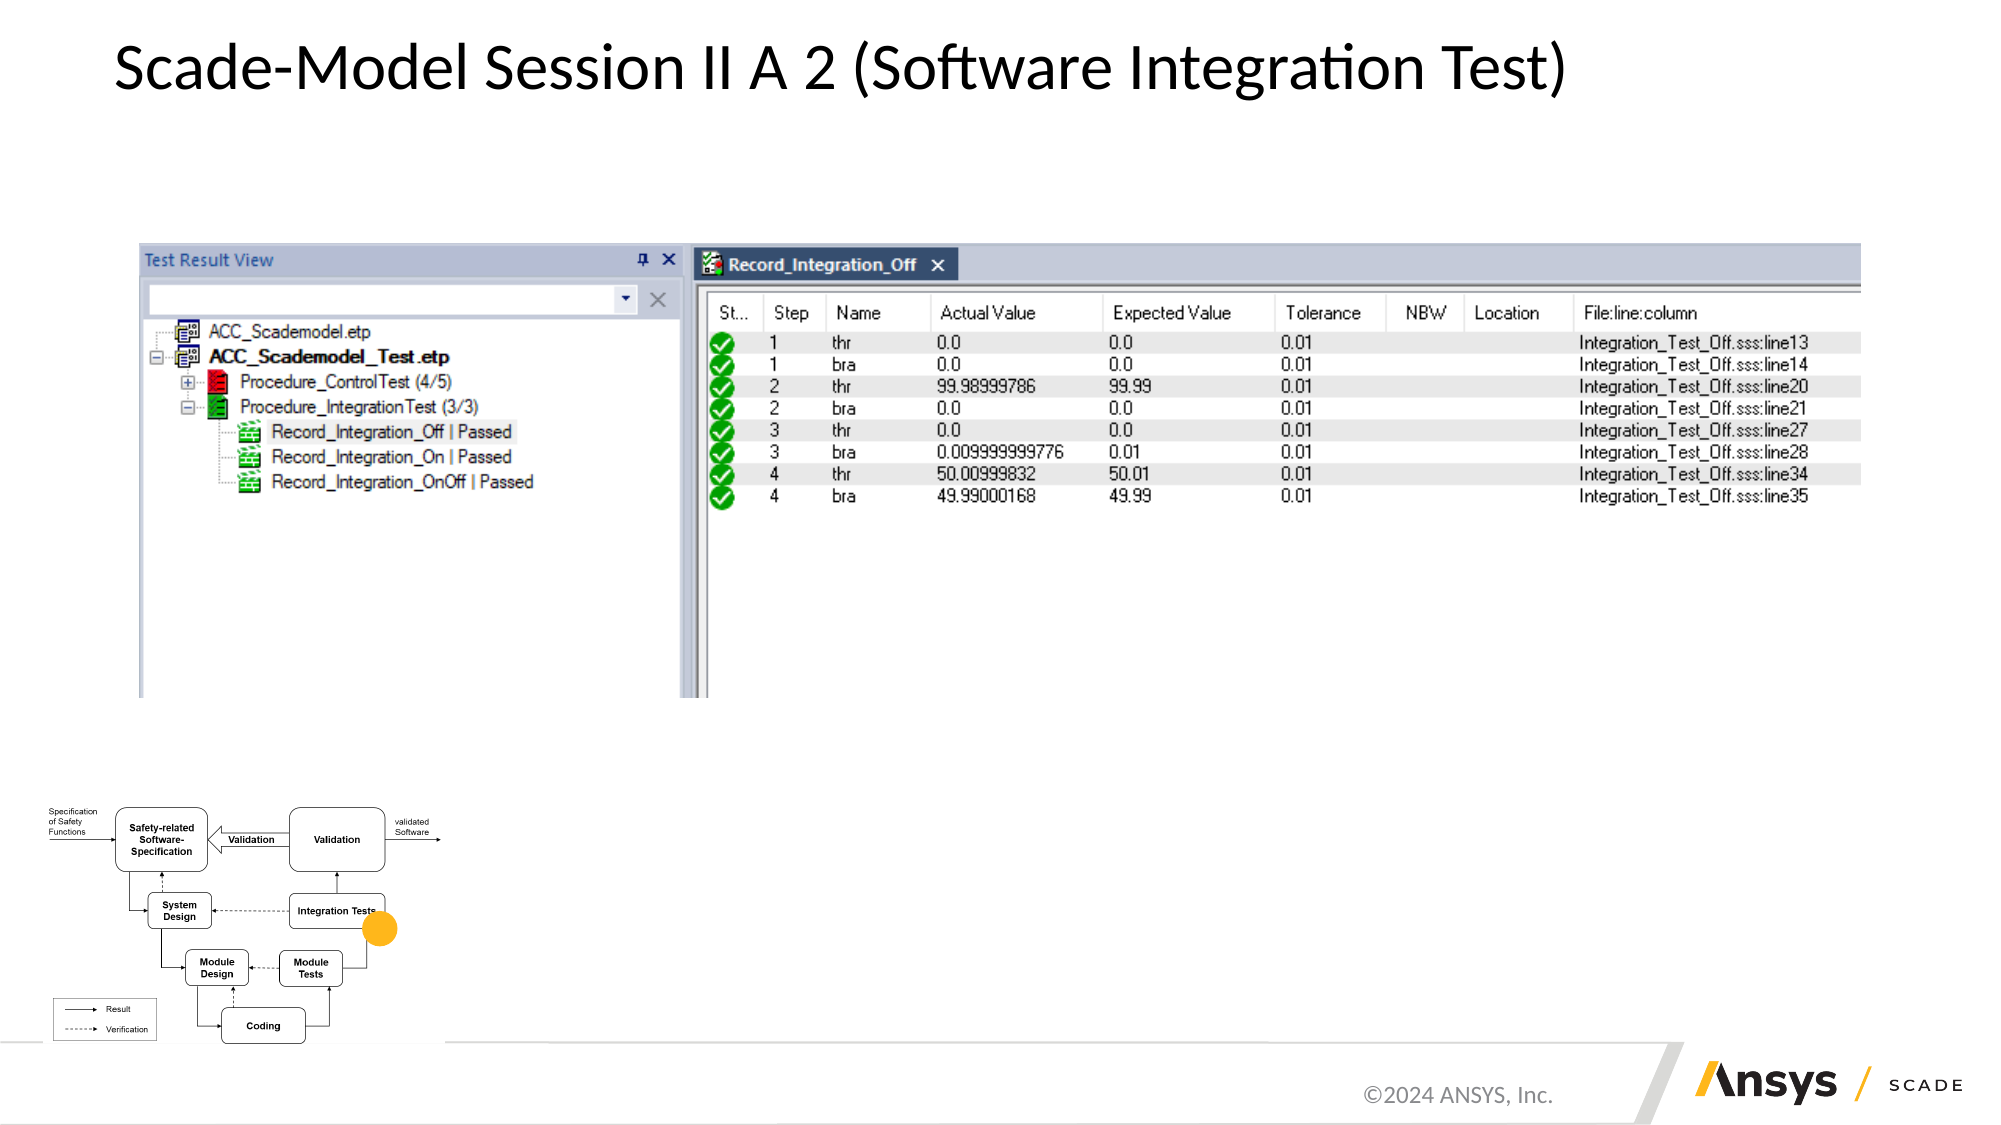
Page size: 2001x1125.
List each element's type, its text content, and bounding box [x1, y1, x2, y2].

title Scade-Model Session II A 2 (Software Integration Test) [99, 24, 1900, 164]
picture [0, 0, 2000, 1125]
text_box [43, 798, 445, 1045]
